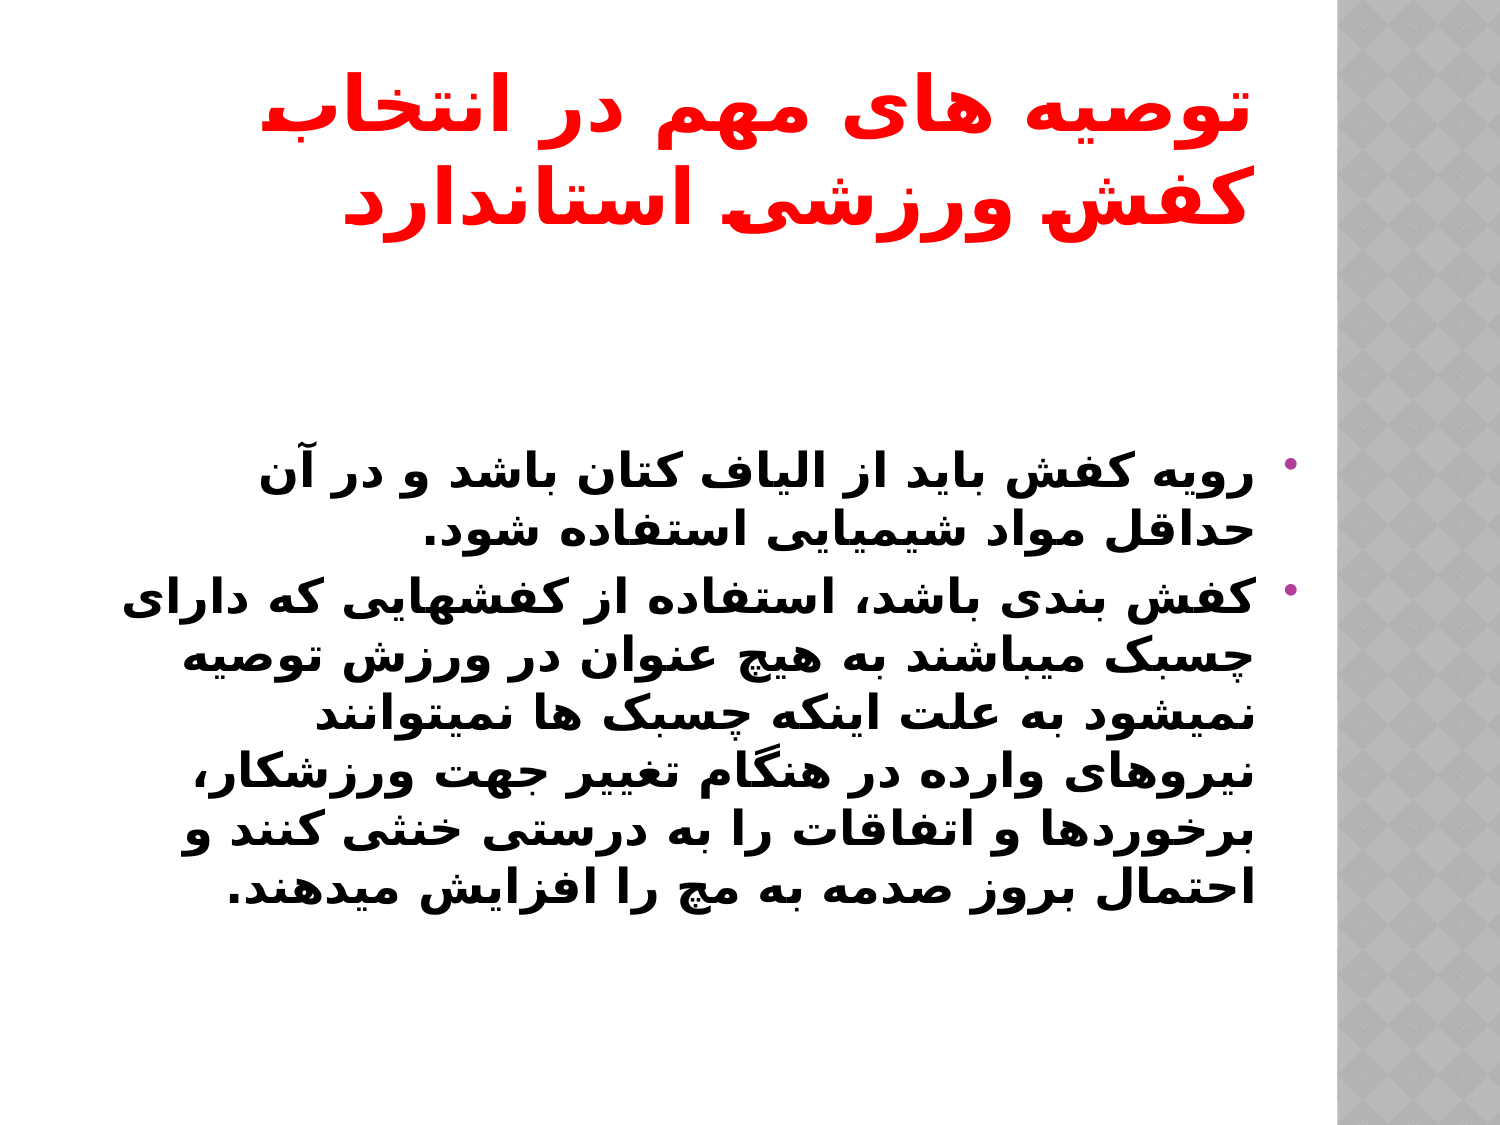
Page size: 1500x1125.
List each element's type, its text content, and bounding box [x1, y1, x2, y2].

title توصیه های مهم در انتخاب کفش ورزشی استاندارد [75, 52, 1263, 240]
list رویه کفش باید از الیاف کتان باشد و در آن حداقل مواد شیمیایی استفاده شود. کفش بندی باشد، استفاده از کفشهایی که دارای چسبک میباشند به هیچ عنوان در ورزش توصیه نمیشود به علت اینکه چسبک ها نمیتوانند نیروهای وارده در هنگام تغییر جهت ورزشکار، برخوردها و اتفاقات را به درستی خنثی کنند و احتمال بروز صدمه به مچ را افزایش میدهند. [99, 431, 1313, 925]
